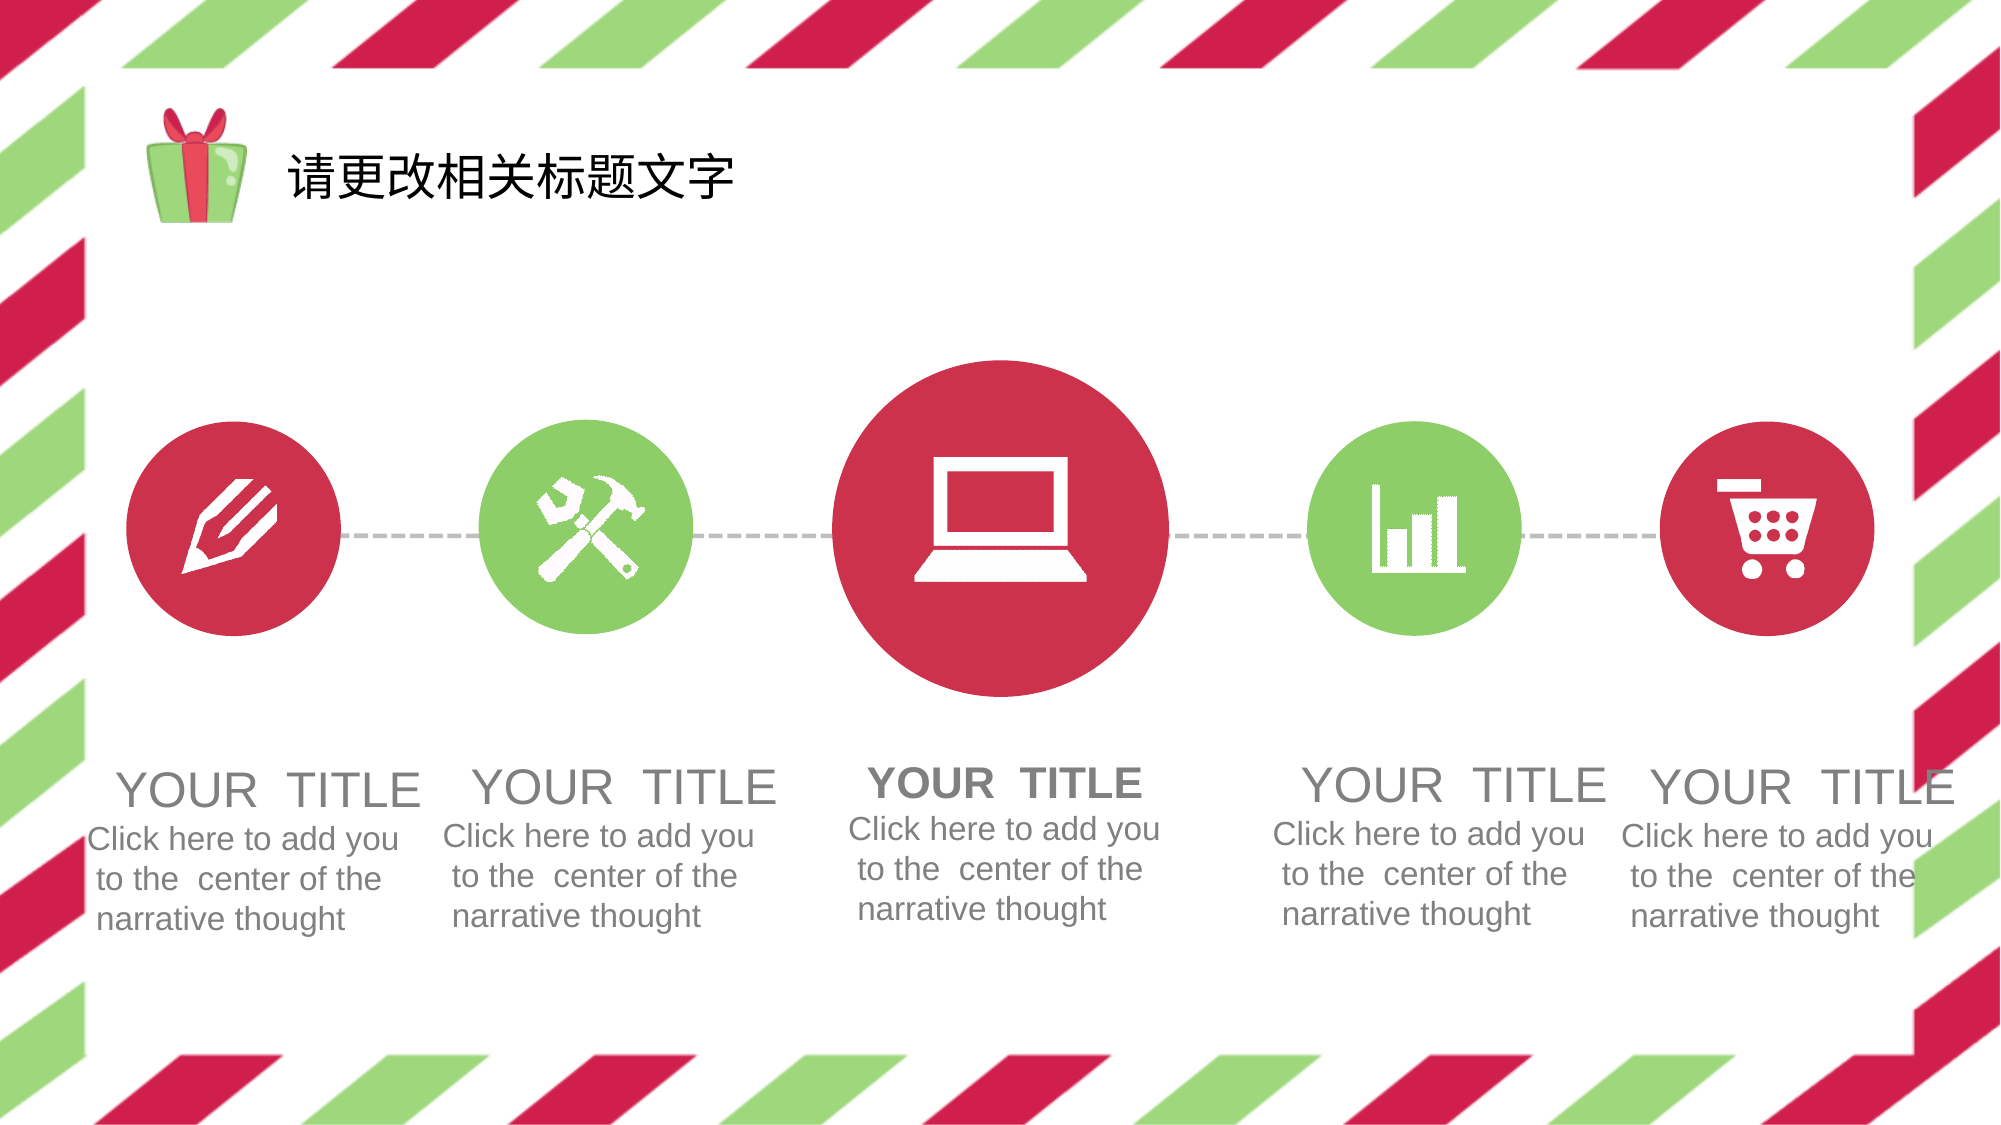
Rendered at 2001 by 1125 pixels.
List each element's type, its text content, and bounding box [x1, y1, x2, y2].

text_box [1307, 421, 1522, 636]
text_box YOUR TITLE Click here to add you to the center of the narrative thought [1606, 746, 1972, 942]
text_box YOUR TITLE Click here to add you to the center of the narrative thought [71, 749, 438, 945]
text_box [1659, 421, 1875, 637]
text_box [832, 360, 1169, 697]
text_box YOUR TITLE Click here to add you to the center of the narrative thought [427, 746, 793, 942]
text_box [126, 421, 341, 637]
text_box YOUR TITLE Click here to add you to the center of the narrative thought [833, 746, 1177, 935]
text_box 请更改相关标题文字 [270, 137, 753, 214]
picture [0, 0, 2001, 1125]
text_box [478, 419, 694, 635]
text_box YOUR TITLE Click here to add you to the center of the narrative thought [1257, 744, 1624, 940]
